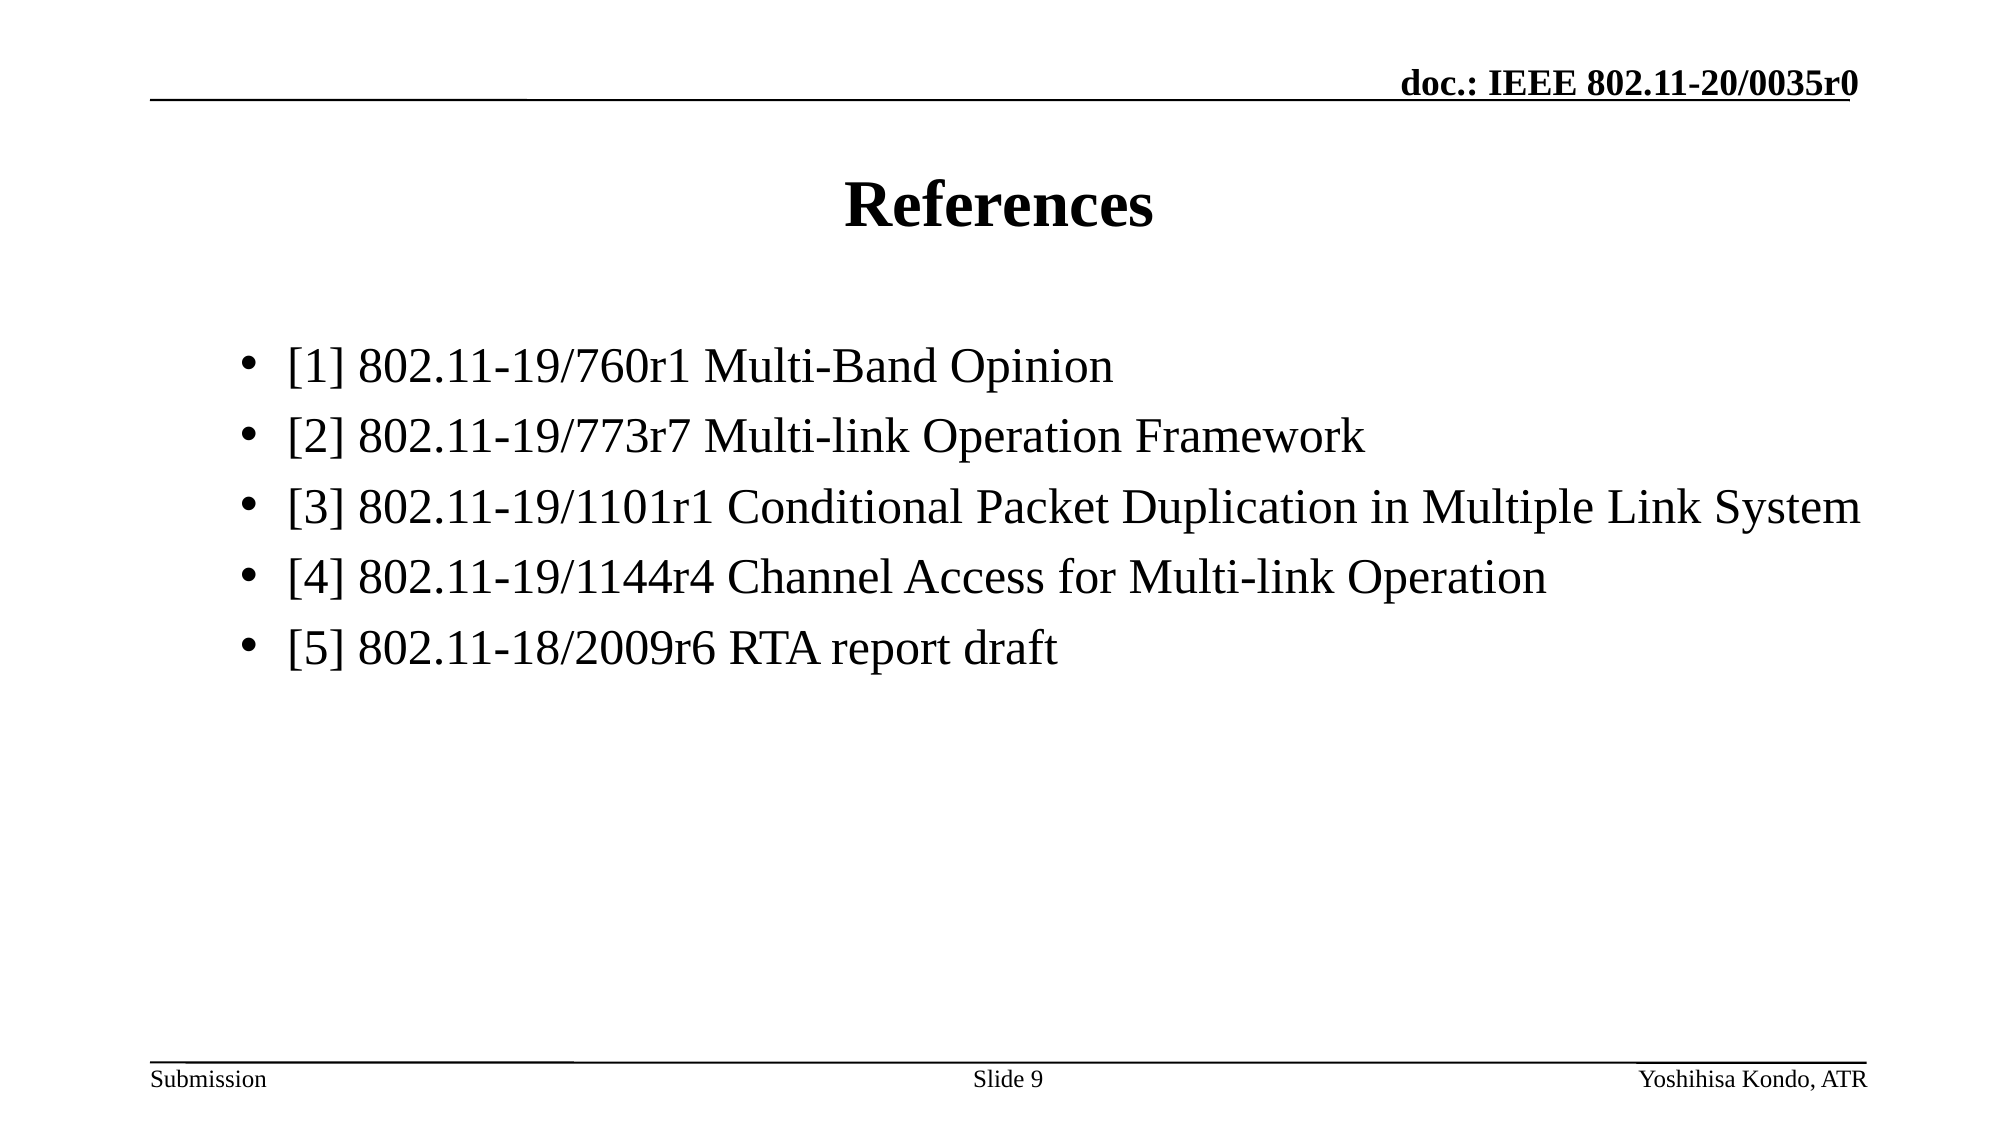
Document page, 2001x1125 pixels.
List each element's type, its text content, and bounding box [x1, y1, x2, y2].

footer Yoshihisa Kondo, ATR [1171, 1061, 1869, 1093]
list [1] 802.11-19/760r1 Multi-Band Opinion [2] 802.11-19/773r7 Multi-link Operation Framework [3] 802.11-19/1101r1 Conditional Packet Duplication in Multiple Link System [4] 802.11-19/1144r4 Channel Access for Multi-link Operation [5] 802.11-18/2009r6 RTA report draft [149, 324, 1898, 1000]
title References [149, 112, 1850, 288]
slide_number Slide 9 [950, 1061, 1067, 1123]
